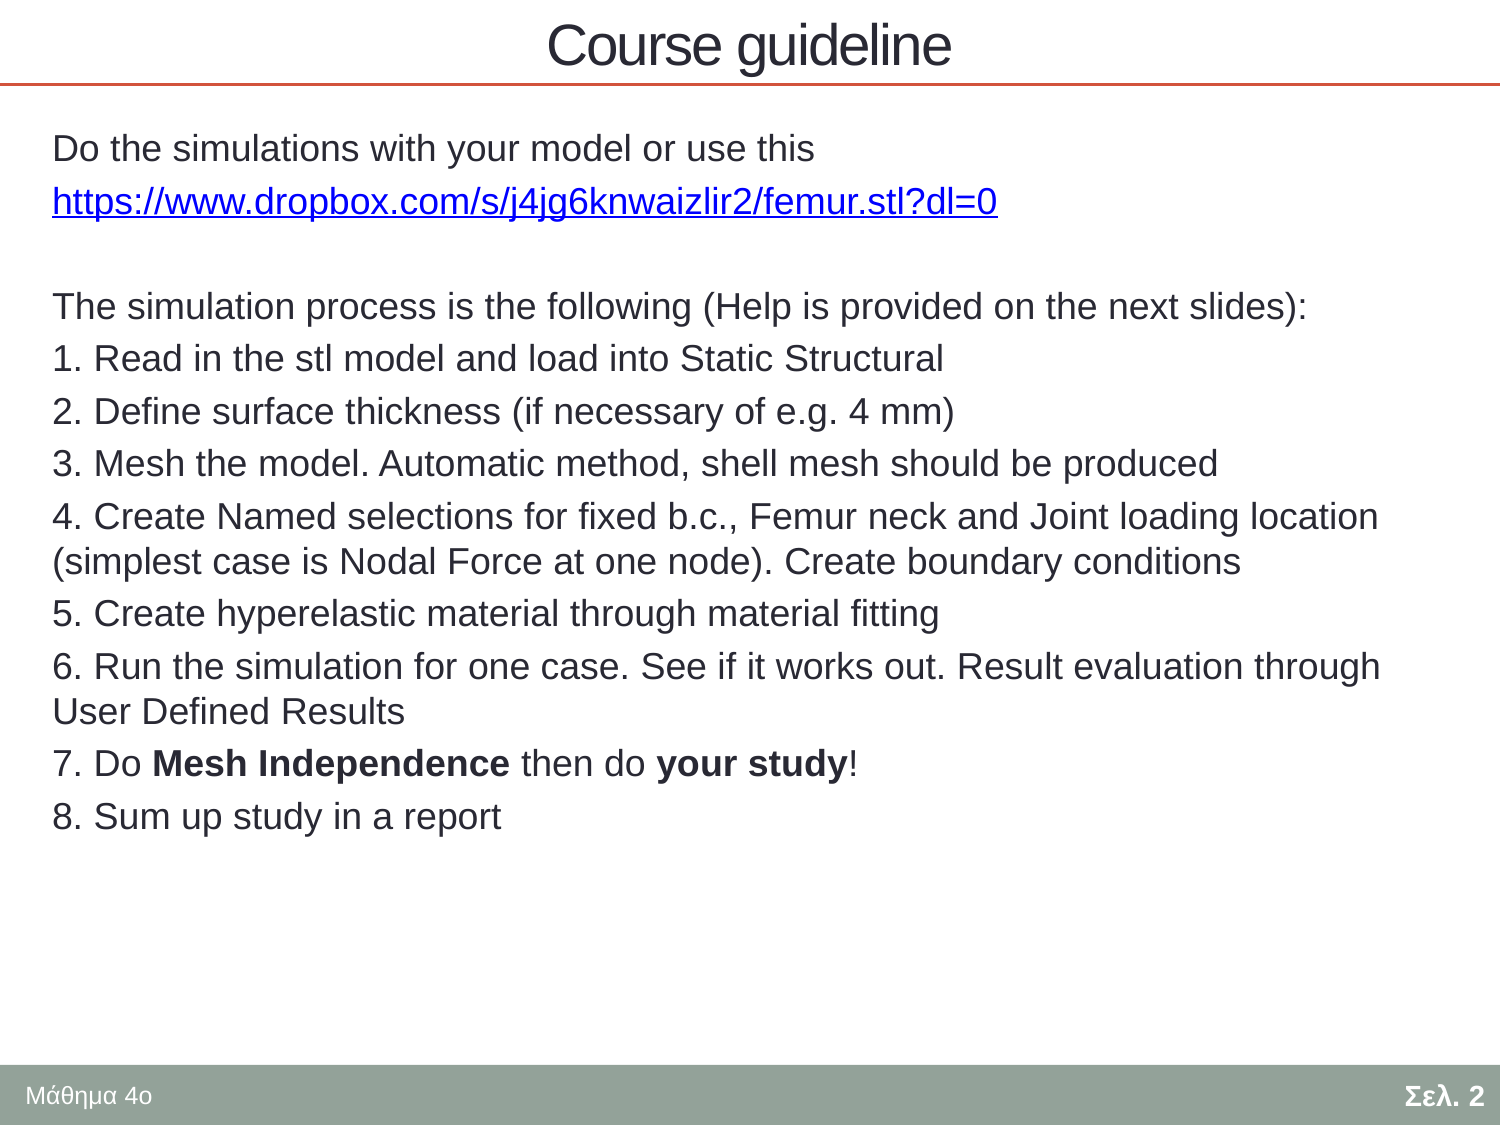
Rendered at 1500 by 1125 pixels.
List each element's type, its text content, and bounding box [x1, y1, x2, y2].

list Do the simulations with your model or use this https://www.dropbox.com/s/j4jg6knwaizlir2/femur.stl?dl=0 The simulation process is the following (Help is provided on the next slides): 1. Read in the stl model and load into Static Structural 2. Define surface thickness (if necessary of e.g. 4 mm) 3. Mesh the model. Automatic method, shell mesh should be produced 4. Create Named selections for fixed b.c., Femur neck and Joint loading location (simplest case is Nodal Force at one node). Create boundary conditions 5. Create hyperelastic material through material fitting 6. Run the simulation for one case. See if it works out. Result evaluation through User Defined Results 7. Do Mesh Independence then do your study! 8. Sum up study in a report [37, 116, 1454, 917]
slide_number Σελ. 2 [1250, 1068, 1500, 1122]
title Course guideline [0, 0, 1500, 85]
